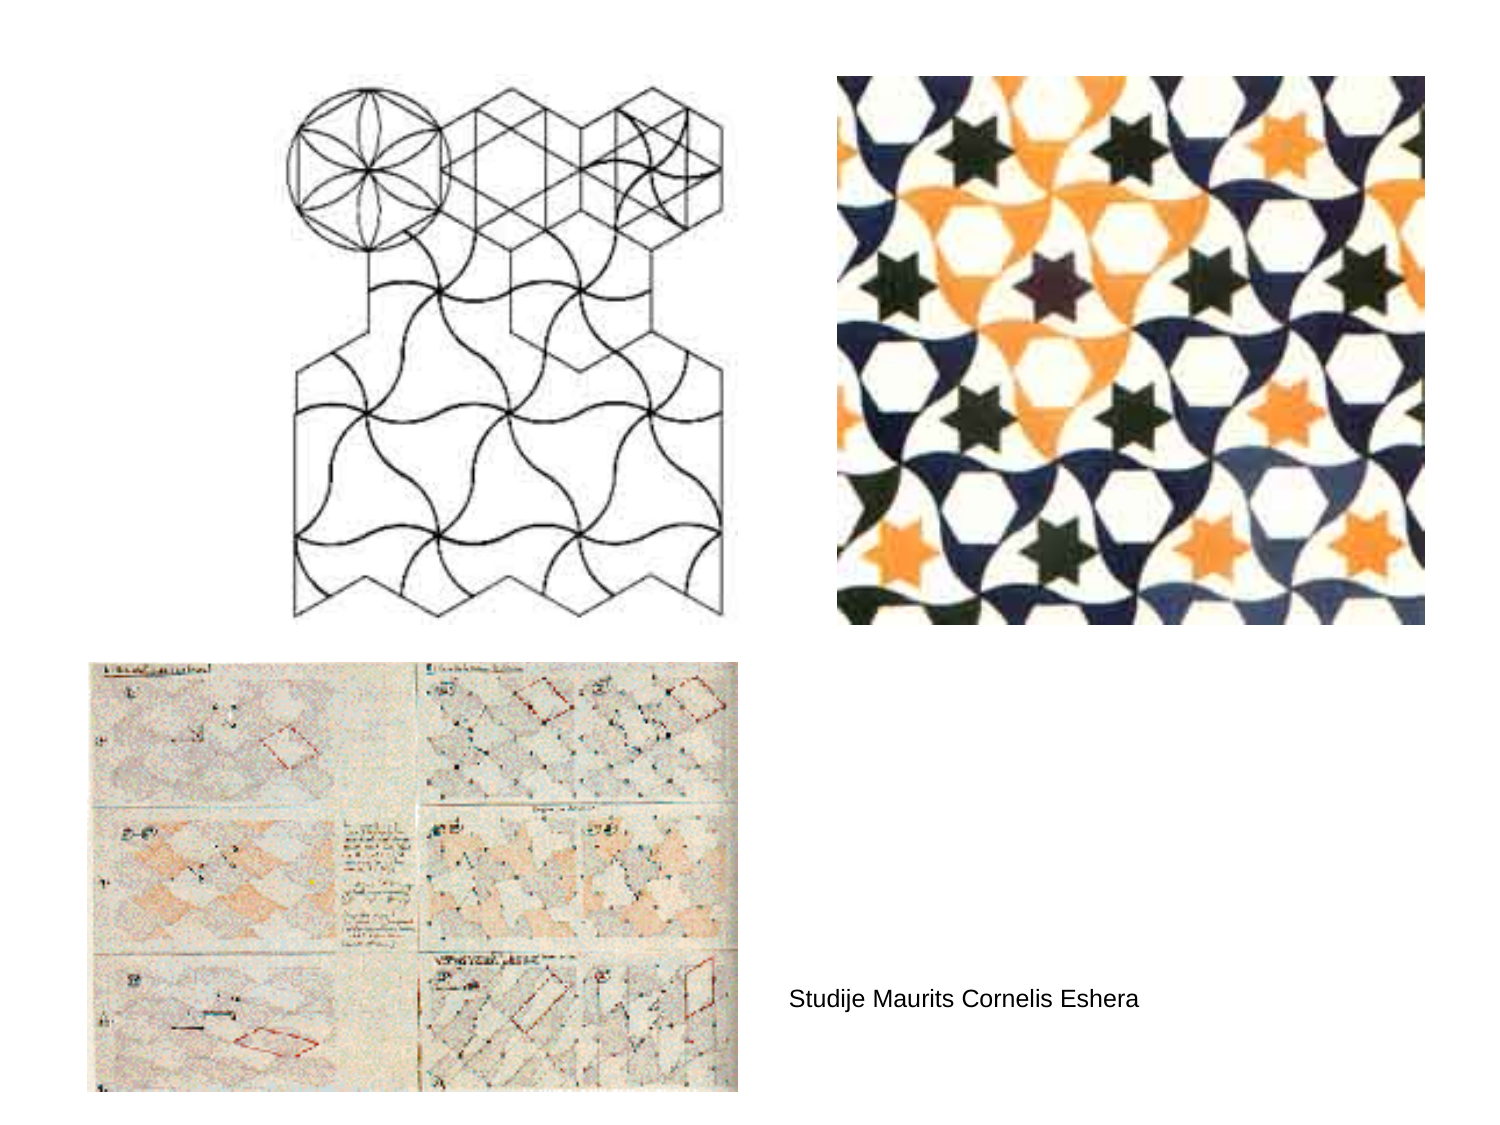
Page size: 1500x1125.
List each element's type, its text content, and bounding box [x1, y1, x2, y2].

picture [87, 662, 738, 1092]
text_box Studije Maurits Cornelis Eshera [774, 949, 1169, 1025]
picture [273, 74, 738, 626]
picture [837, 76, 1426, 626]
